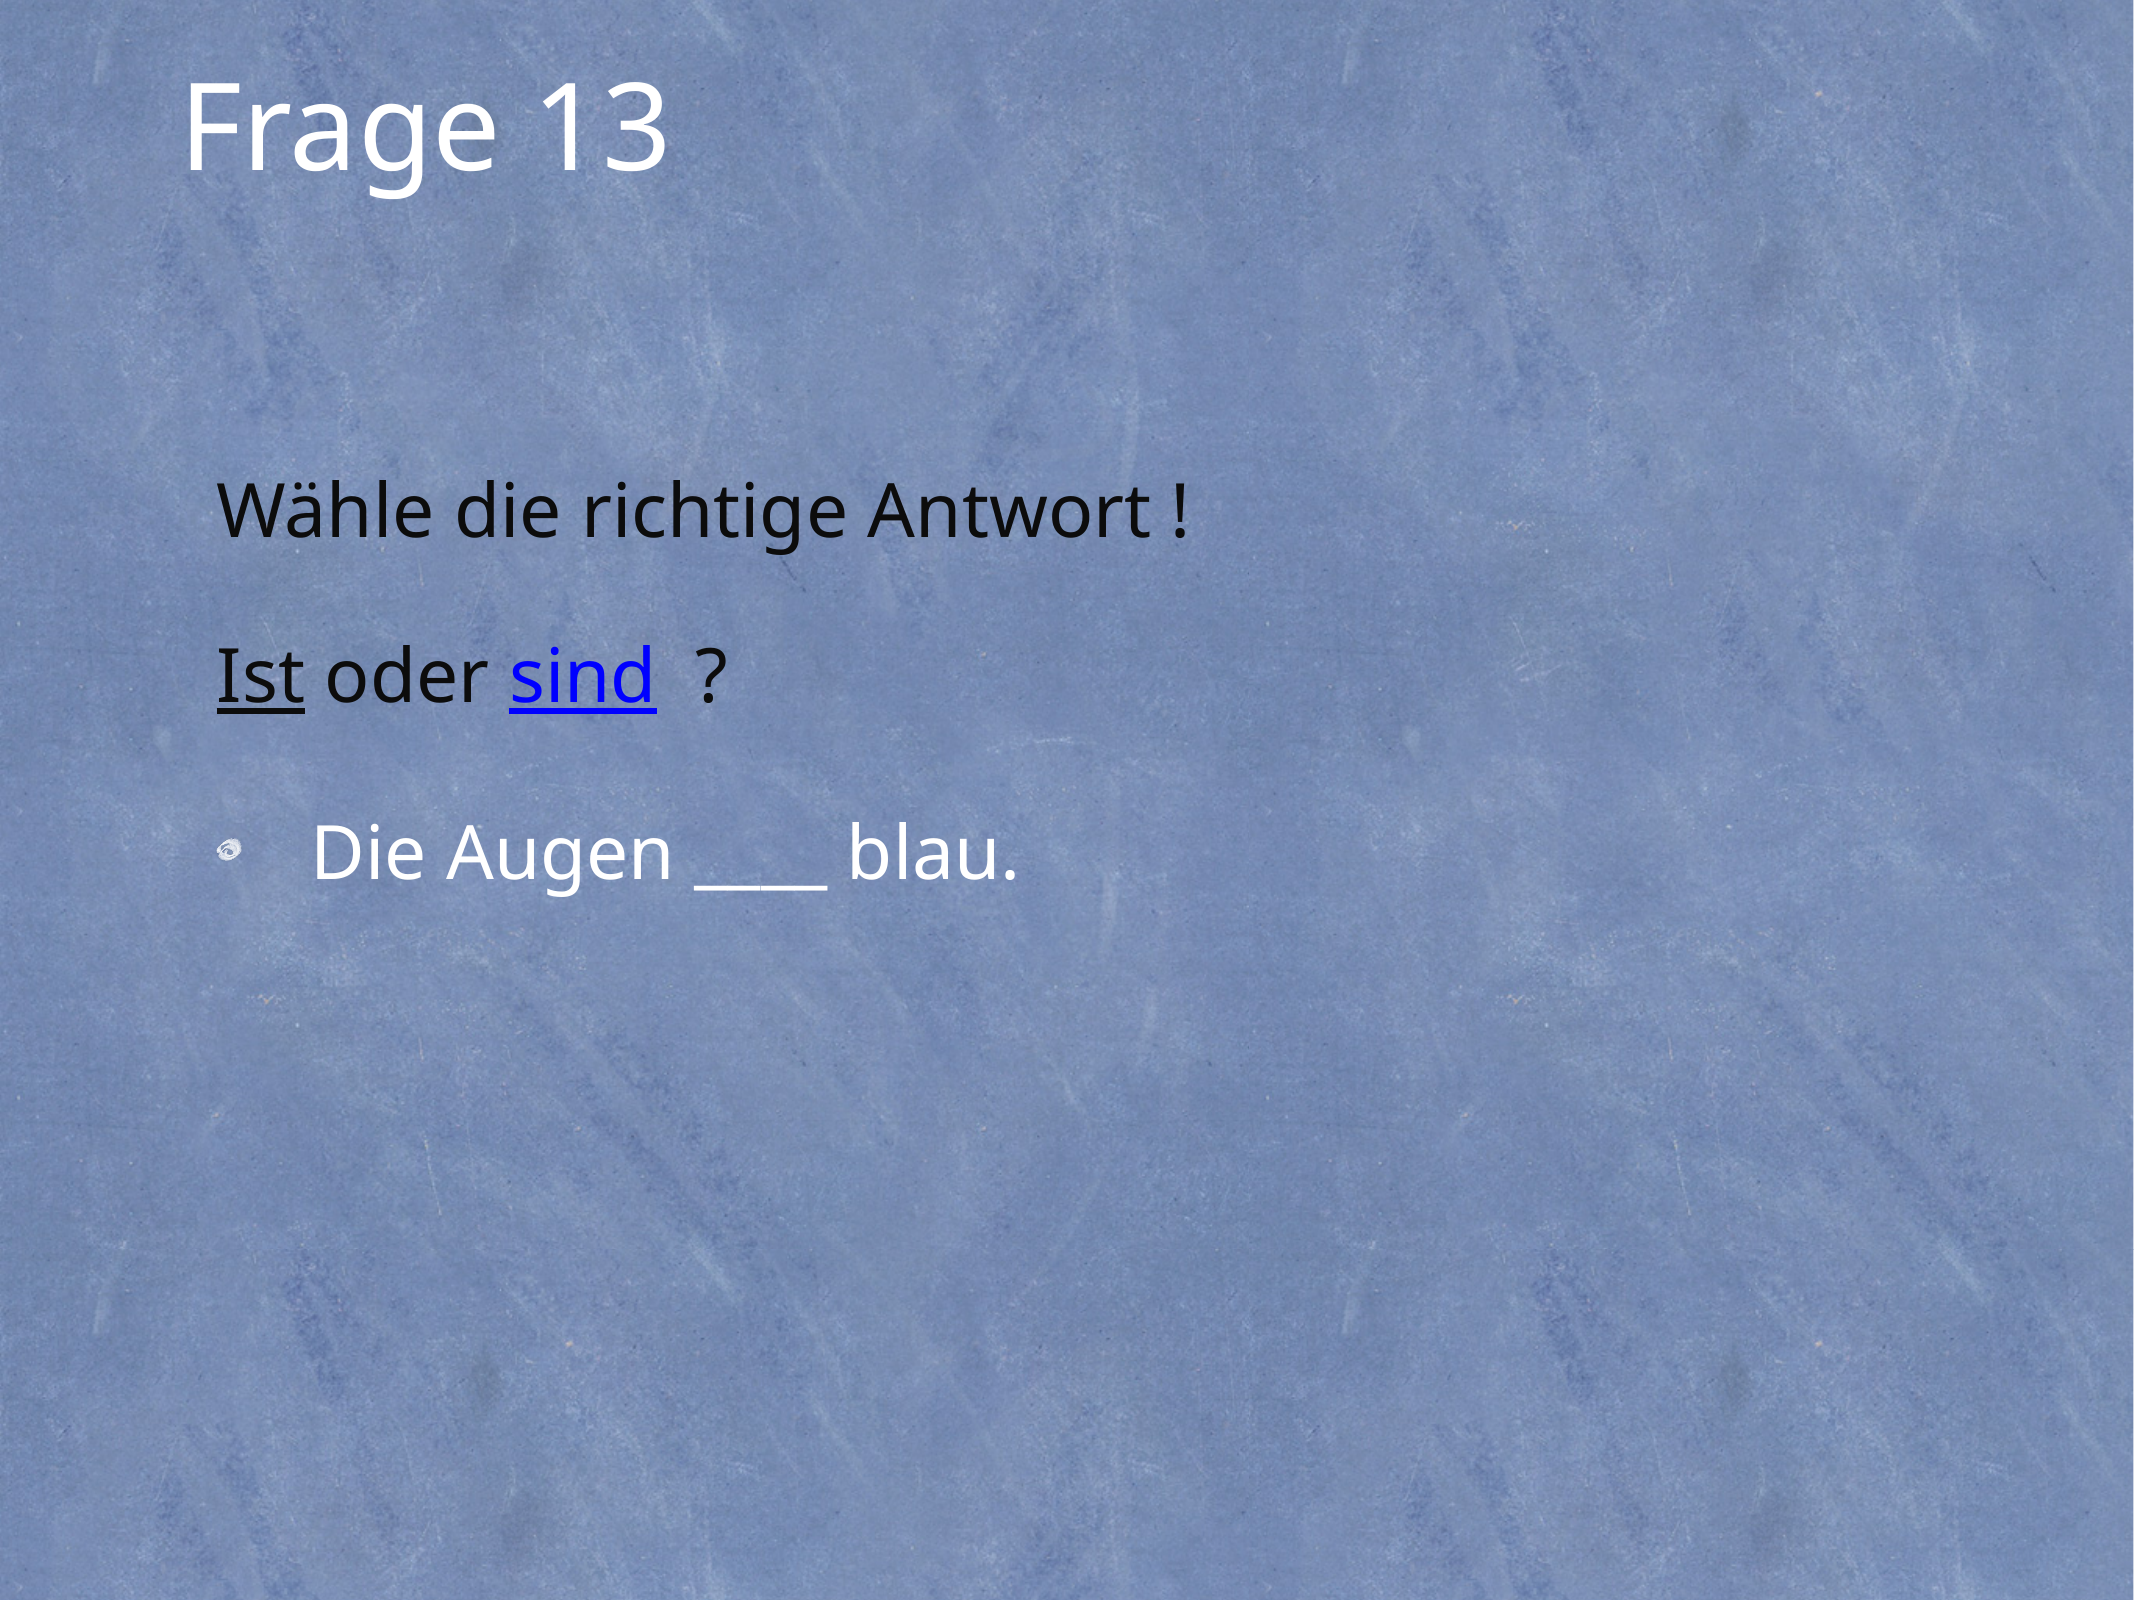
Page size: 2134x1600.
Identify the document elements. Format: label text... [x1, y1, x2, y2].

subtitle Wähle die richtige Antwort ! Ist oder sind ? Die Augen ____ blau. [207, 453, 1926, 1397]
title Frage 13 [170, 35, 1592, 209]
picture [0, 0, 2134, 1600]
